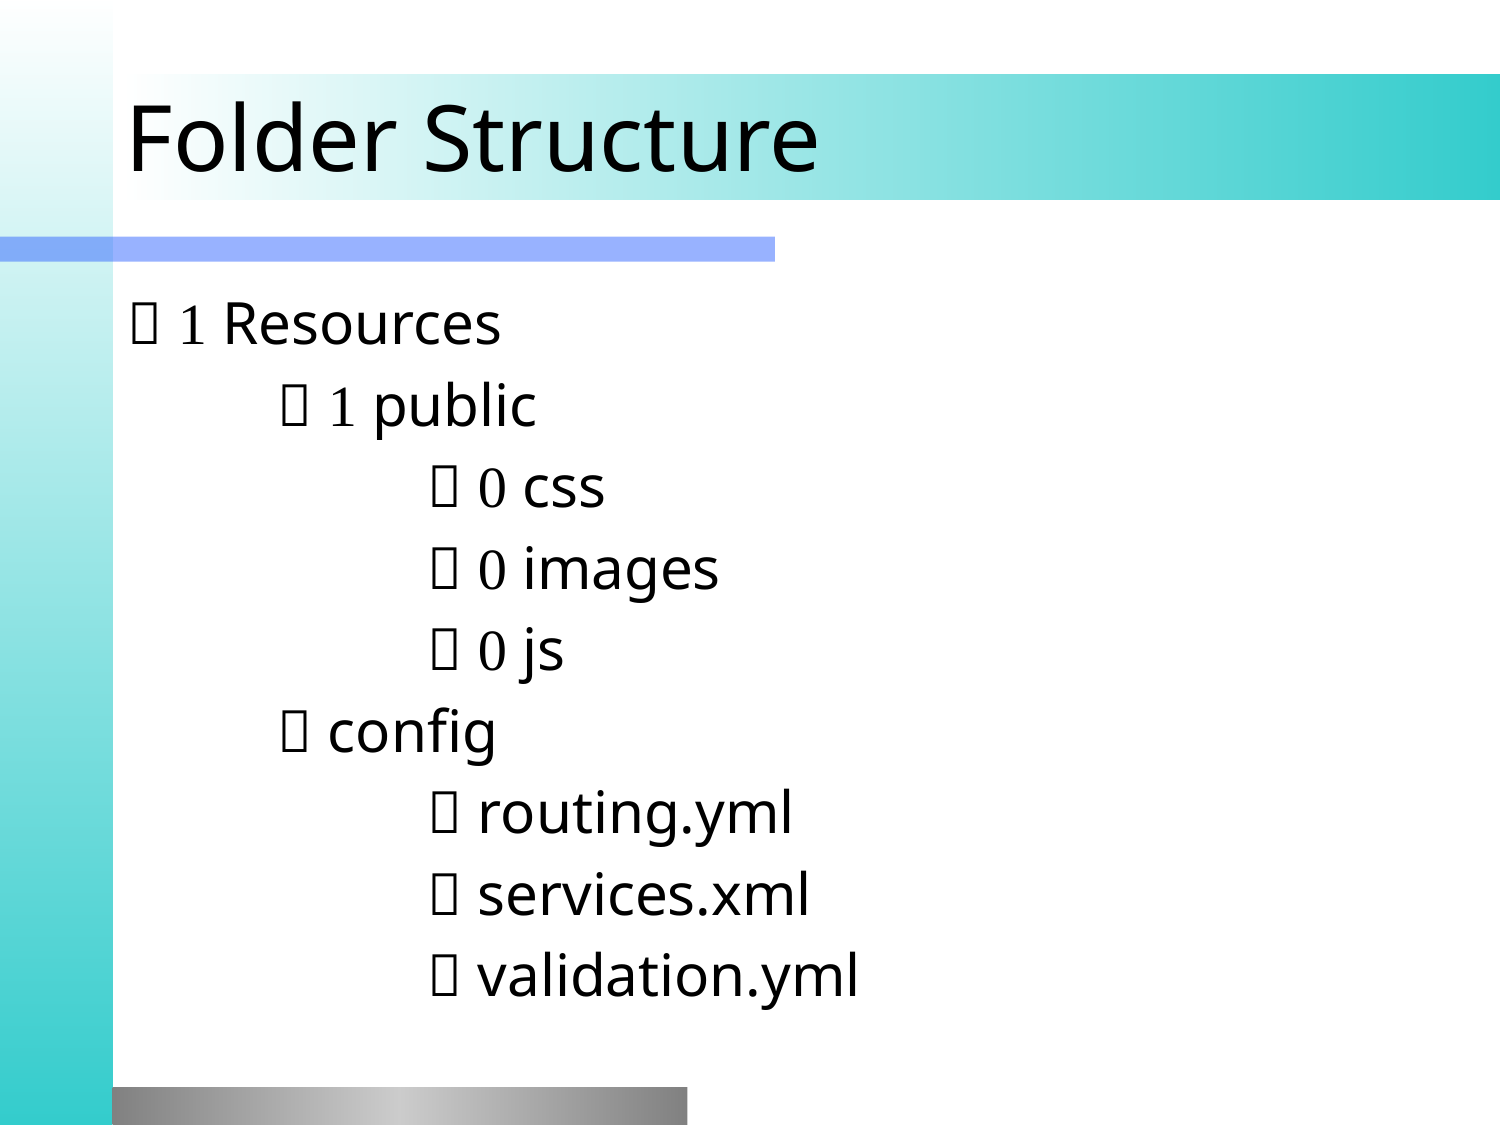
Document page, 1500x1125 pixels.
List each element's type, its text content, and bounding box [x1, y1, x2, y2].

list   Resources   public   css   images   js  config  routing.yml  services.xml  validation.yml [112, 278, 1388, 1073]
title Folder Structure [110, 40, 1386, 229]
